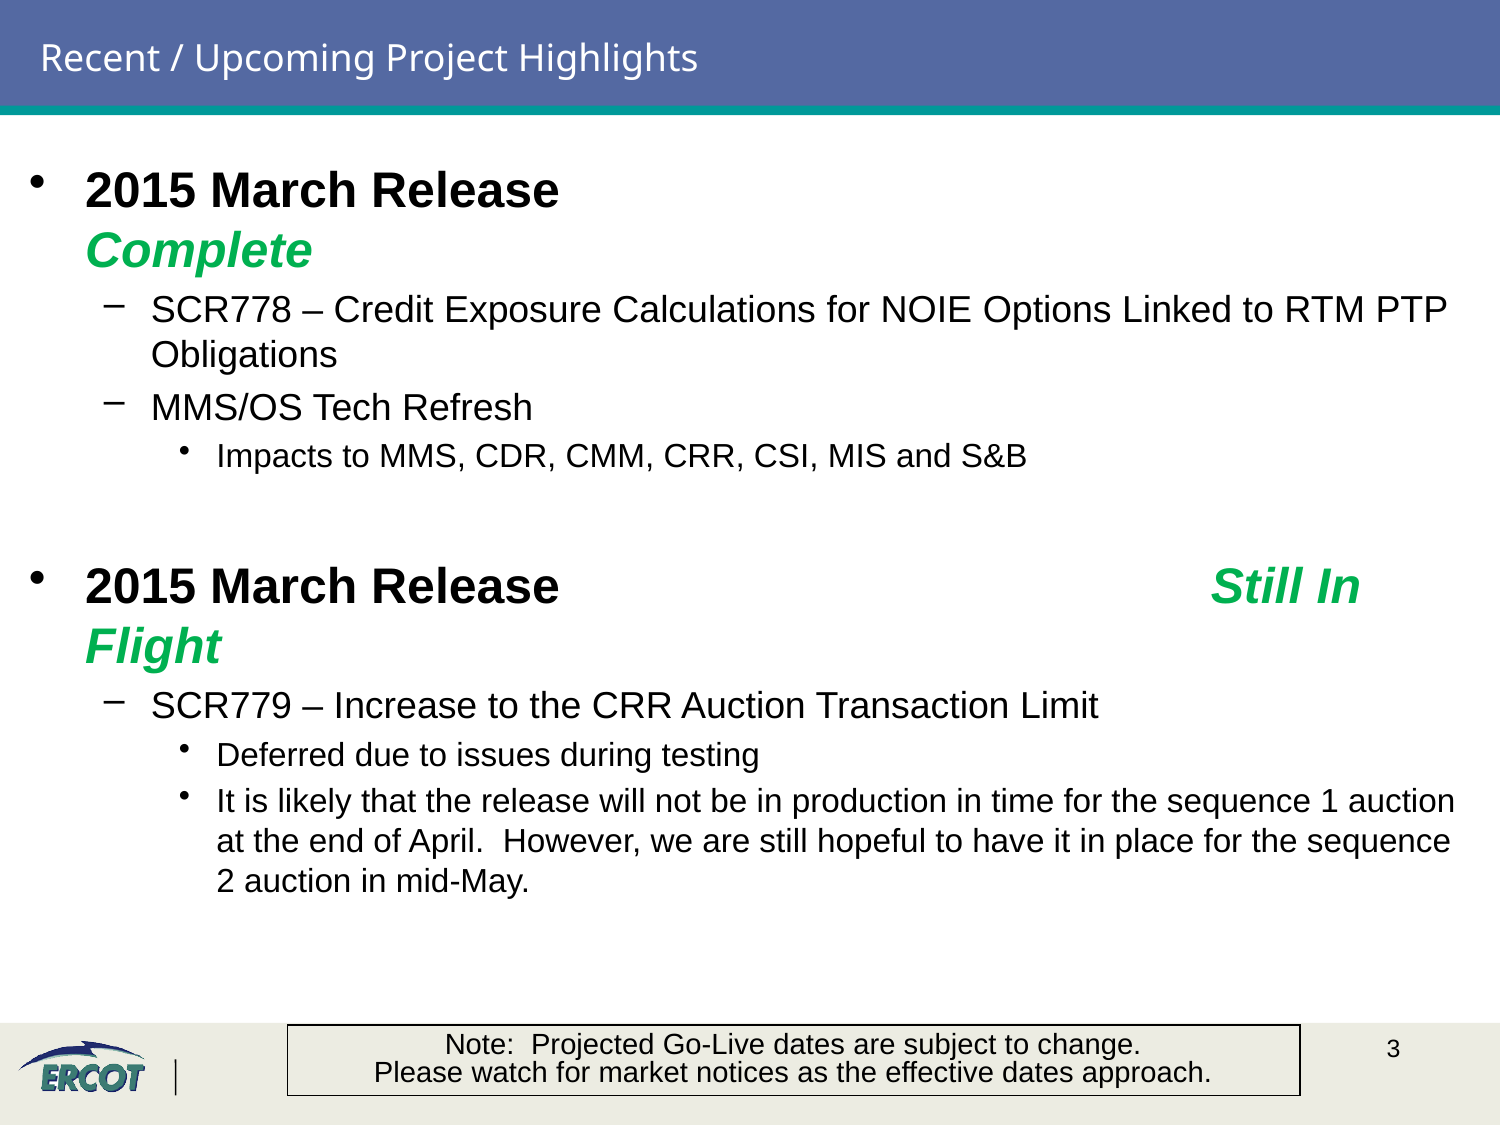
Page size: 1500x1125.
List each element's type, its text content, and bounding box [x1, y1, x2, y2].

title Recent / Upcoming Project Highlights [24, 0, 1175, 113]
list 2015 March Release Complete SCR778 – Credit Exposure Calculations for NOIE Options Linked to RTM PTP Obligations MMS/OS Tech Refresh Impacts to MMS, CDR, CMM, CRR, CSI, MIS and S&B 2015 March Release Still In Flight SCR779 – Increase to the CRR Auction Transaction Limit Deferred due to issues during testing It is likely that the release will not be in production in time for the sequence 1 auction at the end of April. However, we are still hopeful to have it in place for the sequence 2 auction in mid-May. [13, 149, 1489, 1031]
picture [10, 1031, 151, 1111]
text_box Note: Projected Go-Live dates are subject to change. Please watch for market notices as the effective dates approach. [287, 1024, 1300, 1096]
